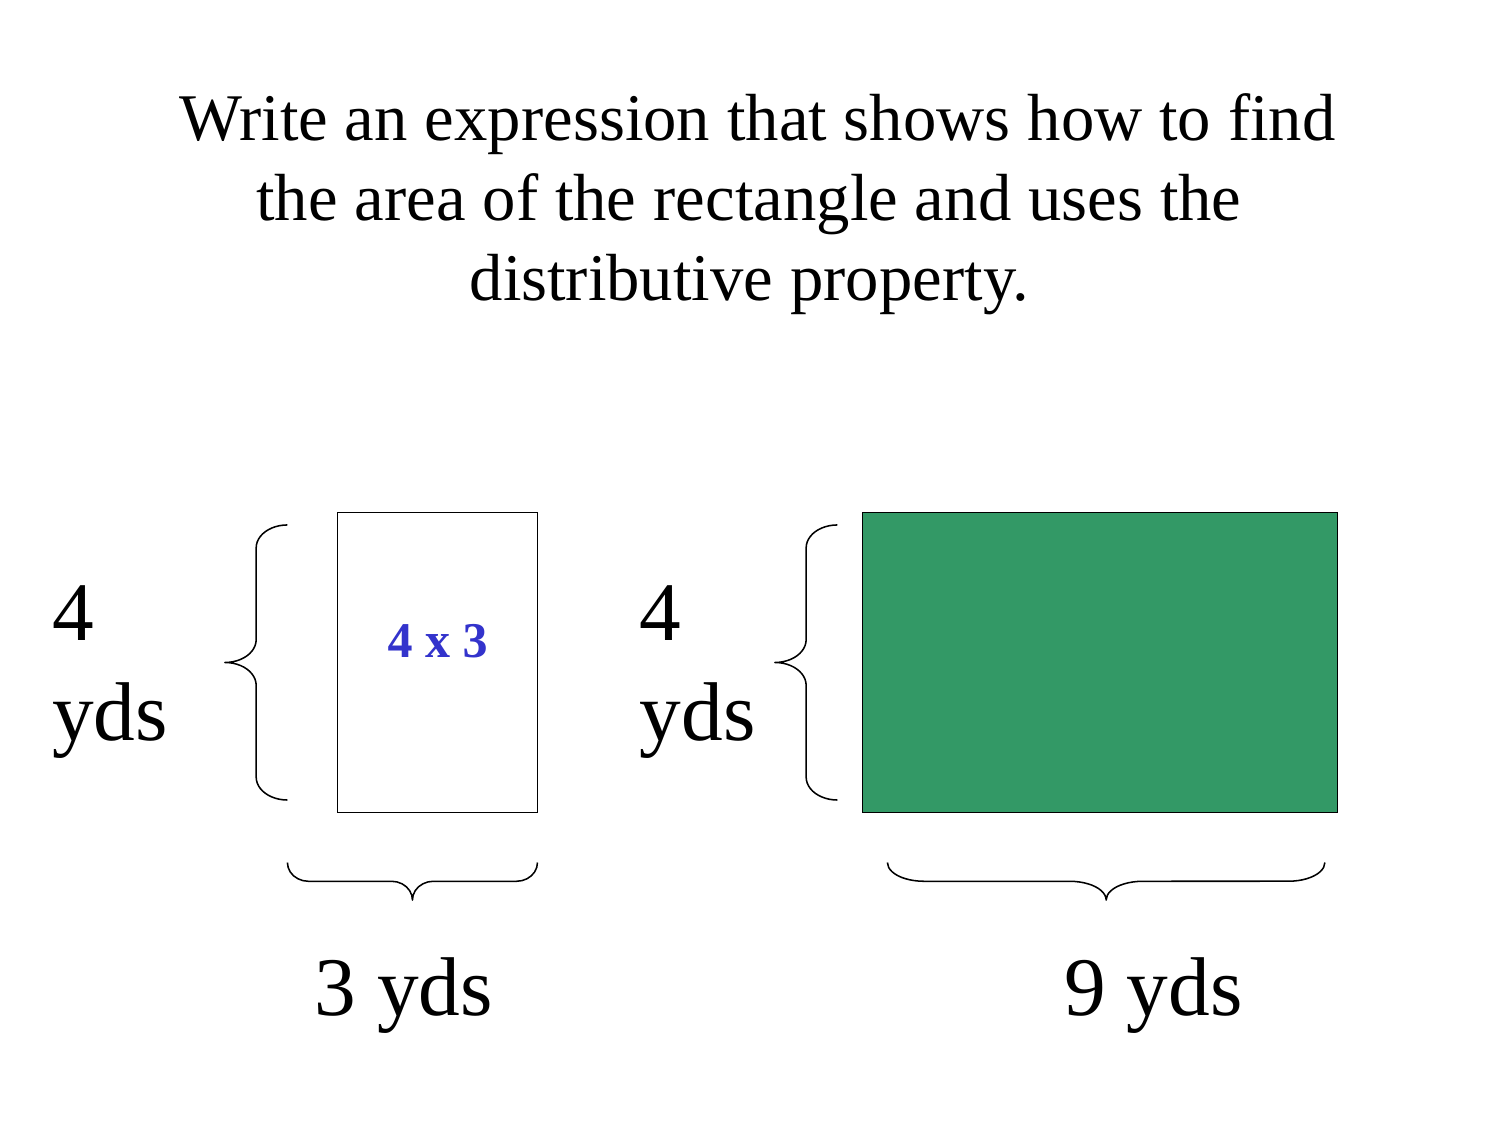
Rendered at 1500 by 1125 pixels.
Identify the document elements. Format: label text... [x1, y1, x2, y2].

text_box 4 yds [37, 549, 225, 765]
text_box 4 x 3 [350, 599, 525, 675]
text_box 3 yds [300, 924, 550, 1040]
text_box [287, 862, 538, 901]
text_box [887, 862, 1325, 901]
text_box [862, 512, 1338, 813]
text_box [337, 512, 538, 813]
text_box [224, 524, 288, 801]
text_box 9 yds [987, 924, 1450, 1040]
text_box [774, 524, 838, 801]
text_box Write an expression that shows how to find the area of the rectangle and uses the distributive property. [112, 99, 1388, 288]
text_box 4 yds [624, 549, 775, 765]
